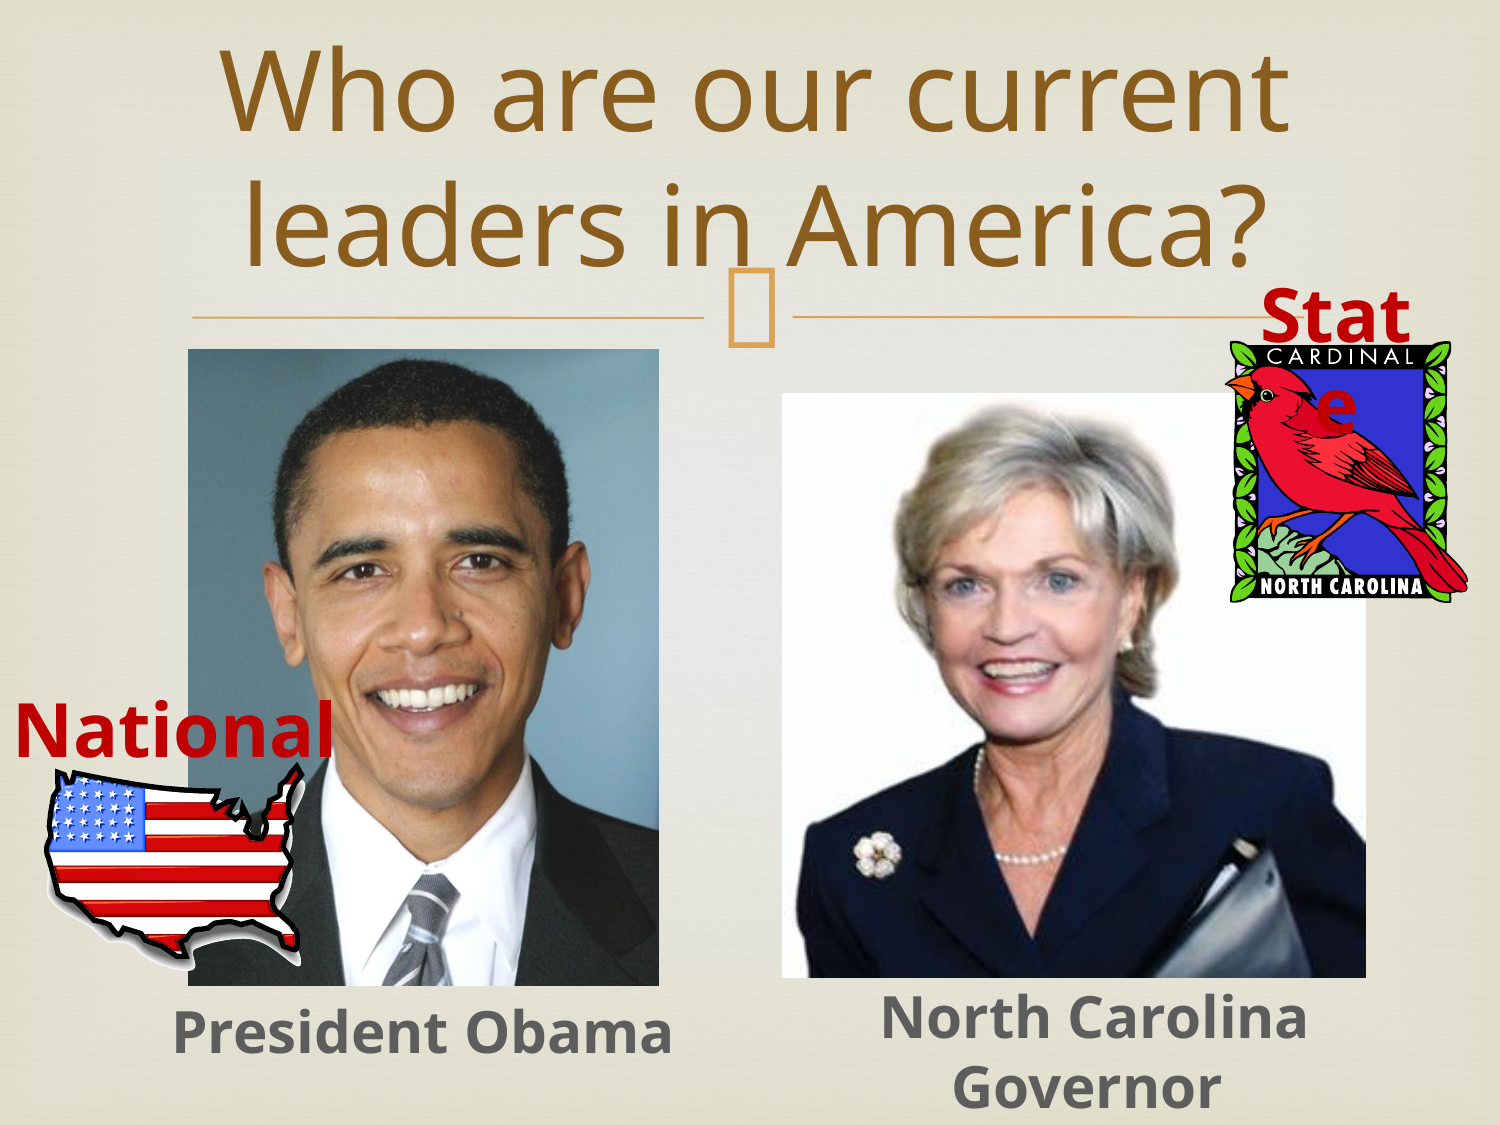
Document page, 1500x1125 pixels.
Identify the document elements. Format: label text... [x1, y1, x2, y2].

title Who are our current leaders in America? [61, 46, 1449, 263]
text_box North Carolina Governor Beverly Perdue [737, 972, 1452, 1125]
text_box State [1224, 260, 1448, 336]
picture [43, 761, 307, 974]
picture [1224, 336, 1471, 604]
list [781, 393, 1367, 978]
text_box National [0, 674, 181, 780]
text_box President Obama [156, 987, 691, 1073]
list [187, 349, 660, 987]
